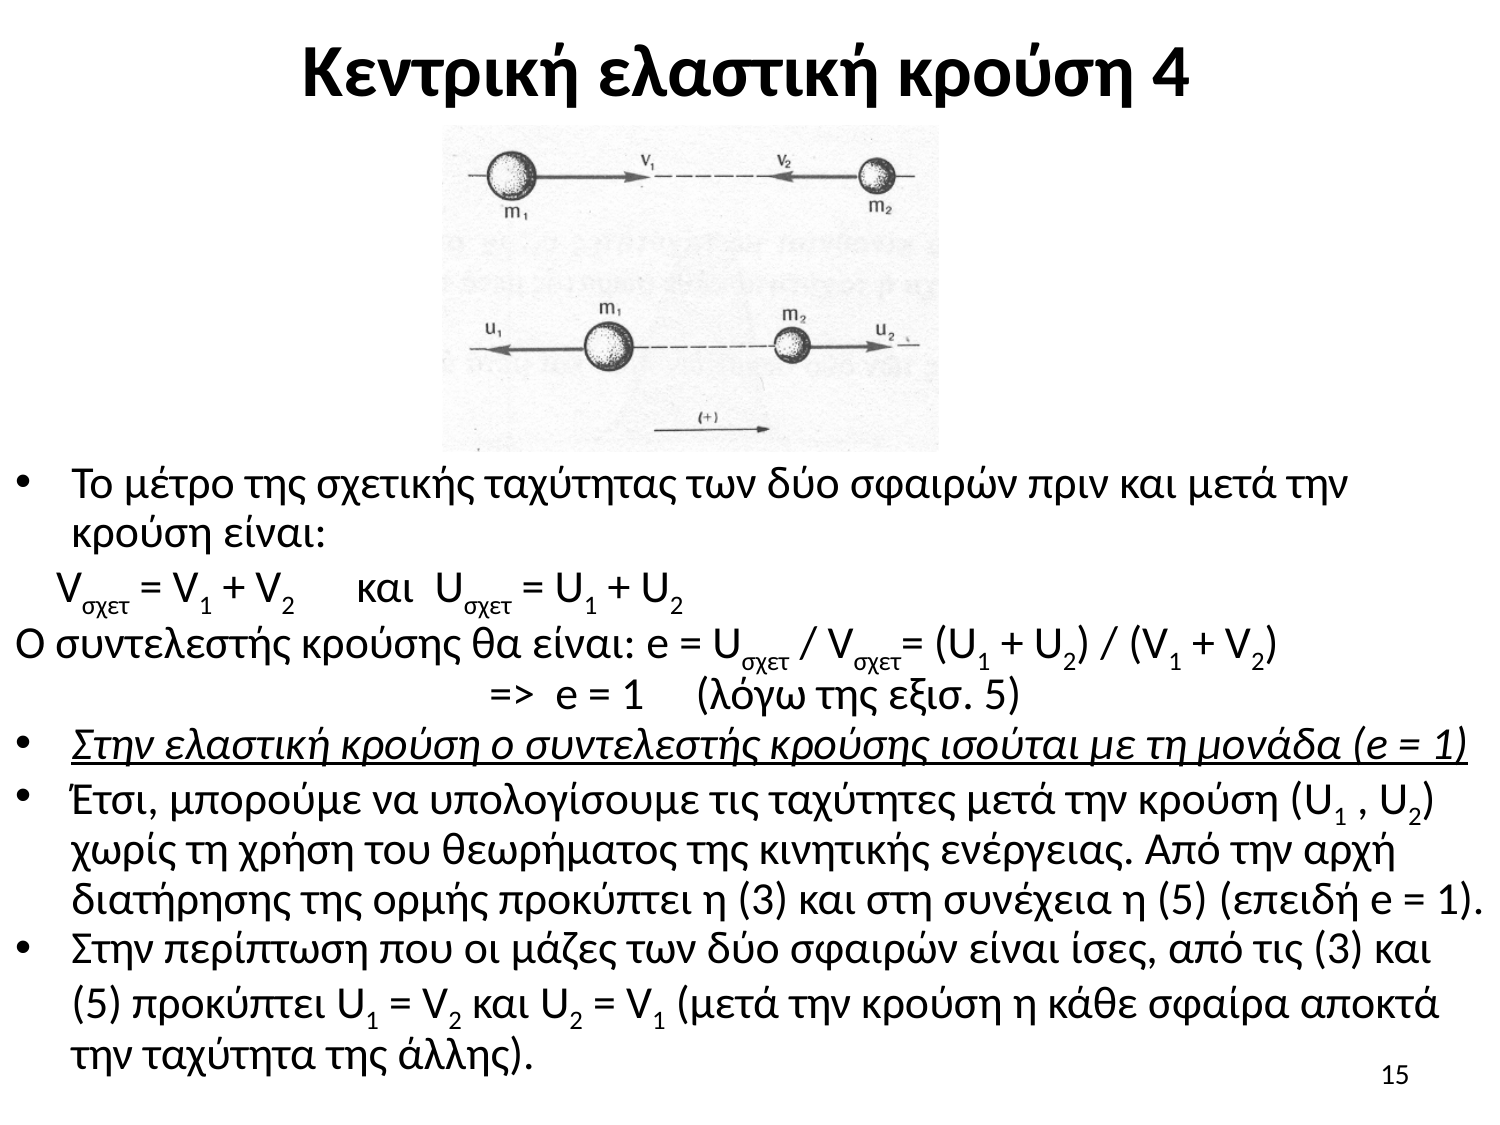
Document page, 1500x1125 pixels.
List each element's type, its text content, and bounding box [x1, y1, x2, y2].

picture [442, 125, 940, 452]
list Το μέτρο της σχετικής ταχύτητας των δύο σφαιρών πριν και μετά την κρούση είναι: Vσχετ = V1 + V2 και Uσχετ = U1 + U2 Ο συντελεστής κρούσης θα είναι: e = Uσχετ / Vσχετ= (U1 + U2) / (V1 + V2) => e = 1 (λόγω της εξισ. 5) Στην ελαστική κρούση ο συντελεστής κρούσης ισούται με τη μονάδα (e = 1) Έτσι, μπορούμε να υπολογίσουμε τις ταχύτητες μετά την κρούση (U1 , U2) χωρίς τη χρήση του θεωρήματος της κινητικής ενέργειας. Από την αρχή διατήρησης της ορμής προκύπτει η (3) και στη συνέχεια η (5) (επειδή e = 1). Στην περίπτωση που οι μάζες των δύο σφαιρών είναι ίσες, από τις (3) και (5) προκύπτει U1 = V2 και U2 = V1 (μετά την κρούση η κάθε σφαίρα αποκτά την ταχύτητα της άλλης). [0, 451, 1500, 1083]
slide_number 15 [1074, 1042, 1425, 1103]
title Κεντρική ελαστική κρούση 4 [41, 30, 1453, 102]
